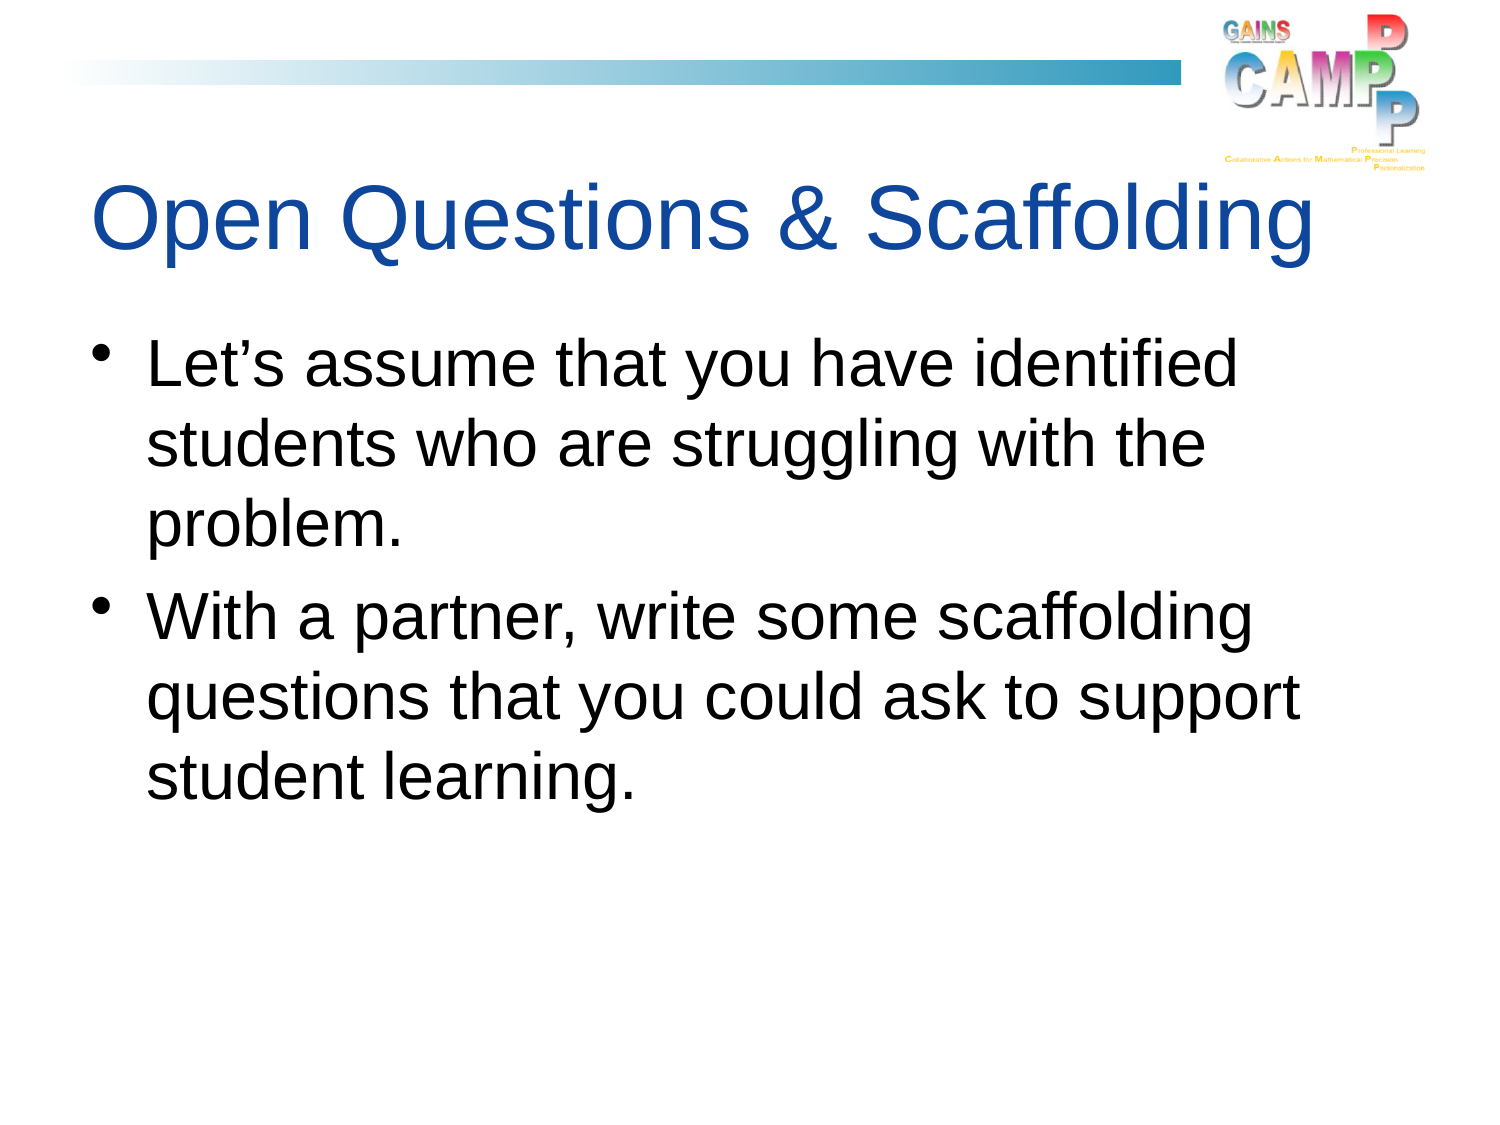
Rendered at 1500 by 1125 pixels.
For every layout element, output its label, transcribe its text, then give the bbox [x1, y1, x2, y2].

picture [1204, 0, 1442, 190]
list Let’s assume that you have identified students who are struggling with the problem. With a partner, write some scaffolding questions that you could ask to support student learning. [74, 312, 1426, 1088]
title Open Questions & Scaffolding [74, 124, 1426, 301]
